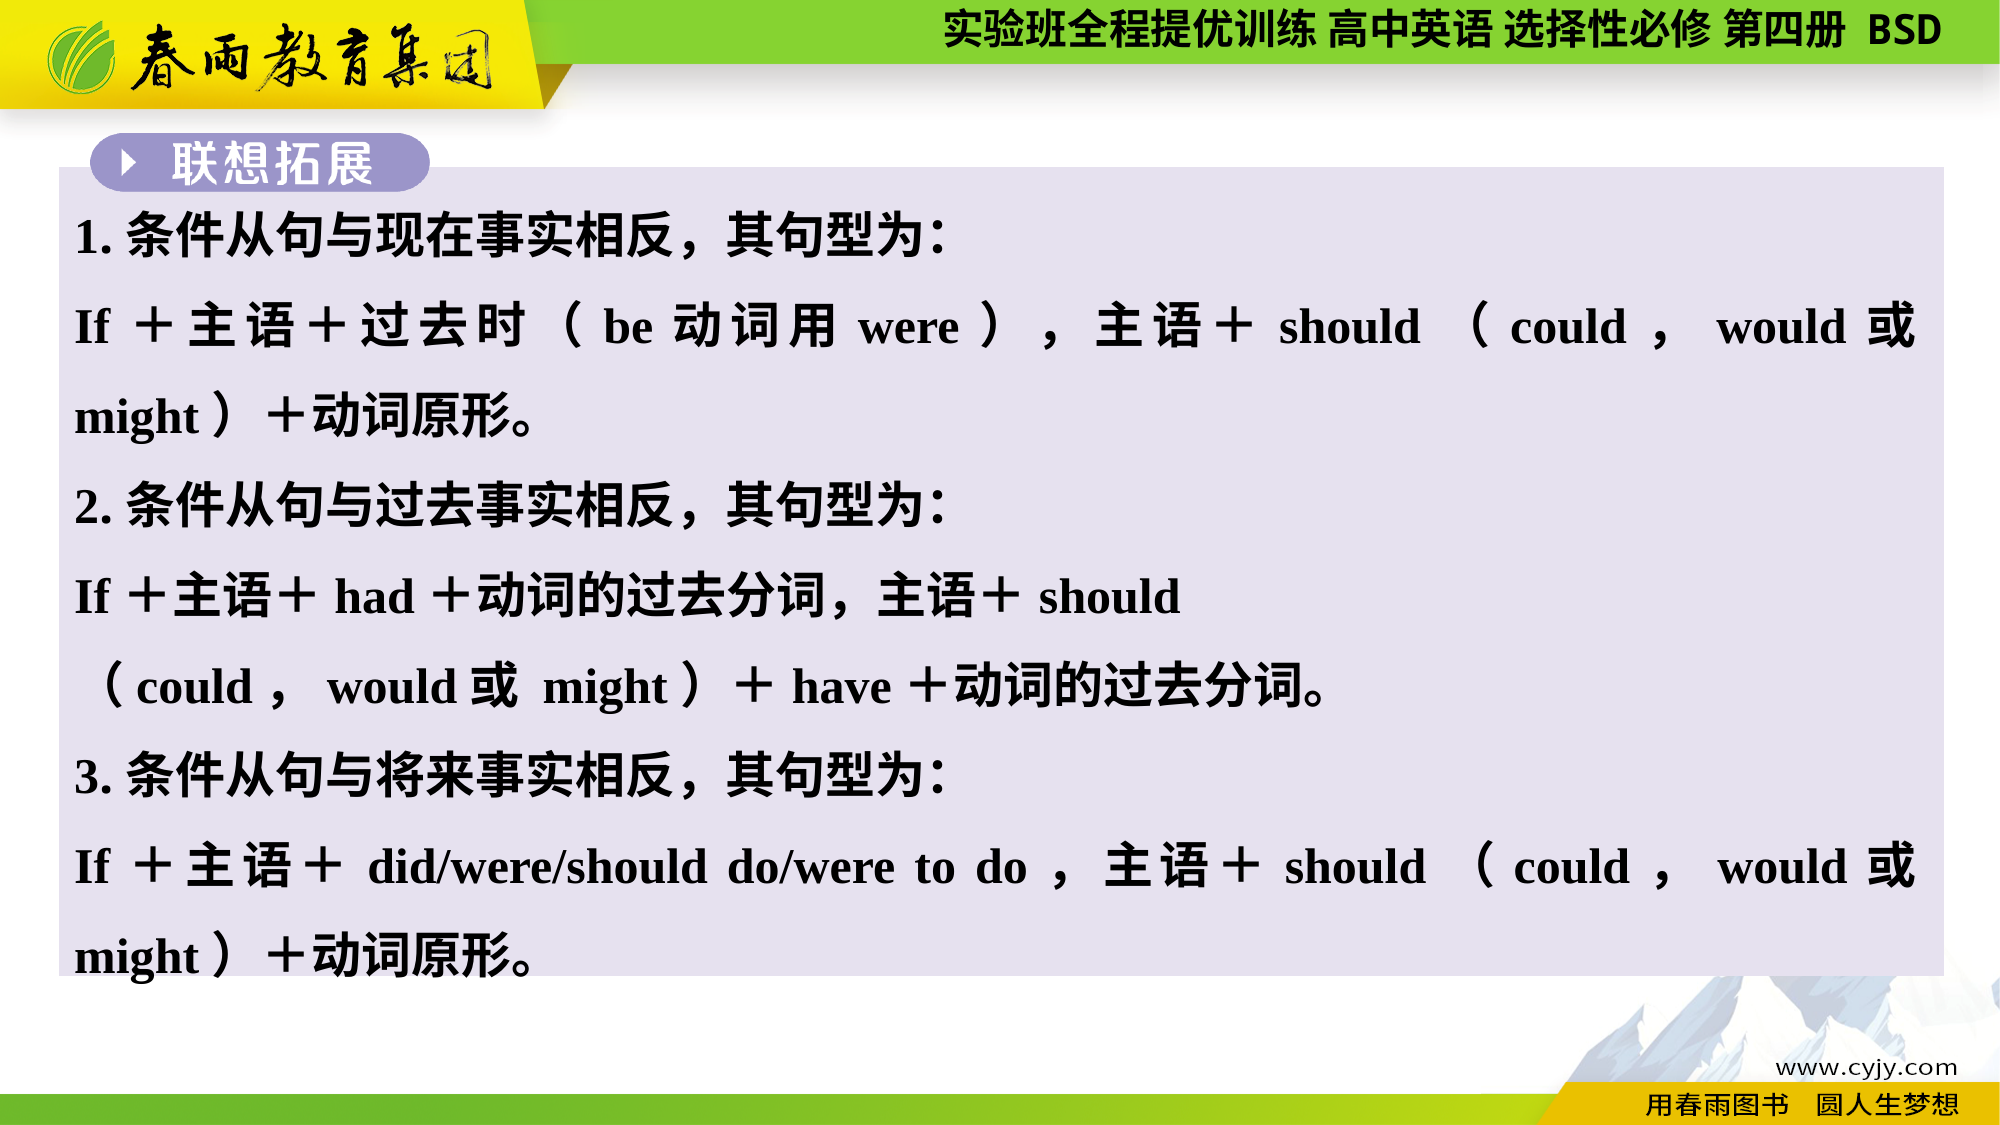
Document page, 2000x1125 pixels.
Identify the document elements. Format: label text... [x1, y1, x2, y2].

list 1.条件从句与现在事实相反，其句型为： If＋主语＋过去时（be动词用were），主语＋should（could，would或might）＋动词原形。 2.条件从句与过去事实相反，其句型为： If＋主语＋had＋动词的过去分词，主语＋should （could，would或 might）＋have＋动词的过去分词。 3.条件从句与将来事实相反，其句型为： If＋主语＋did/were/should do/were to do，主语＋should（could，would或might）＋动词原形。 [59, 987, 1944, 999]
picture [0, 0, 2000, 1125]
